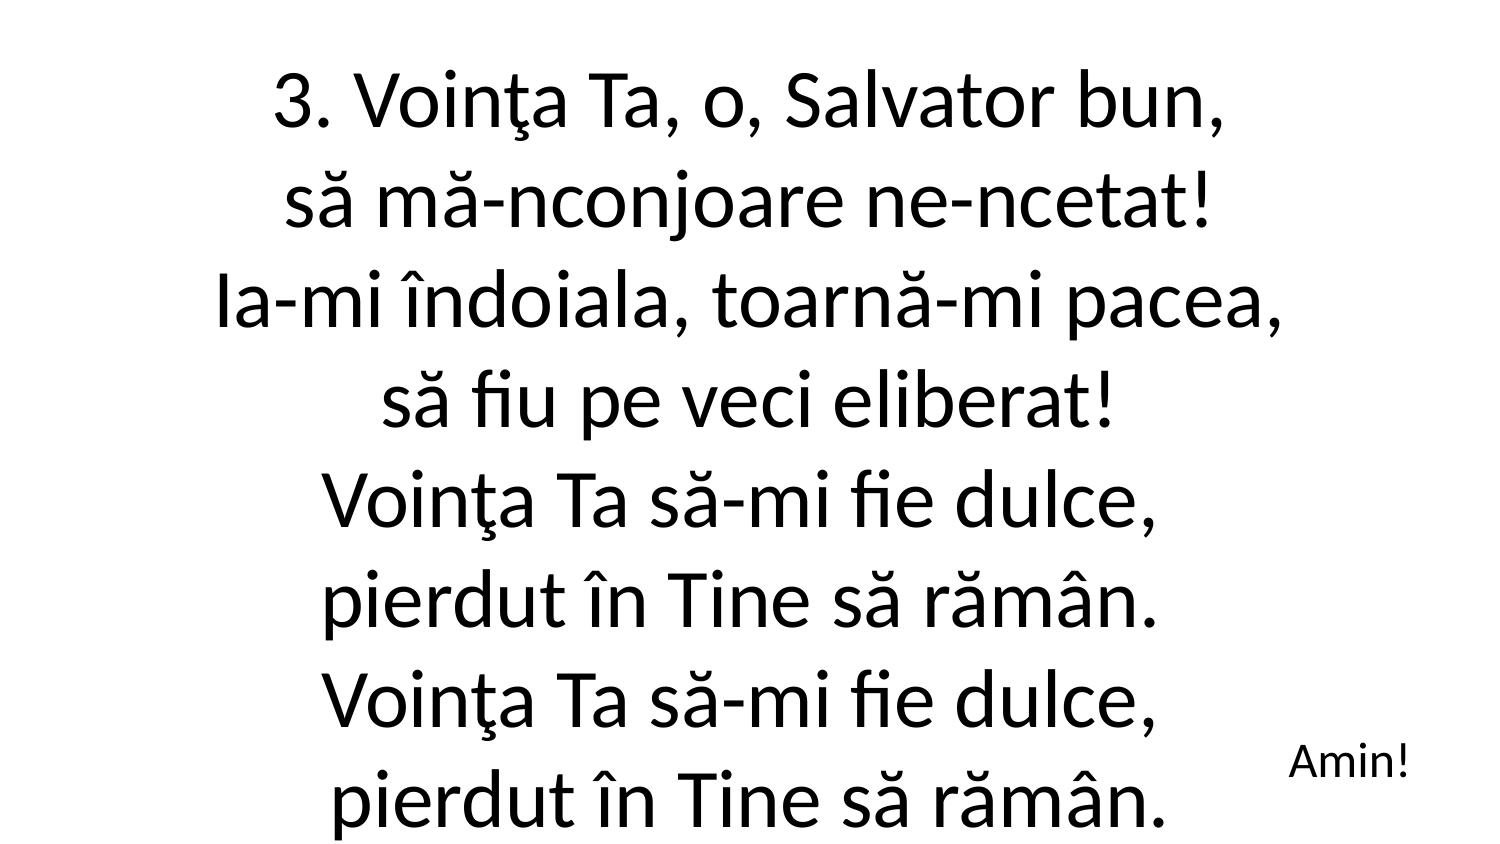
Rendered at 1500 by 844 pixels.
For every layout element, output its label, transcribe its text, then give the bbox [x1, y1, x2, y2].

text_box Amin! [1273, 674, 1427, 795]
text_box 3. Voinţa Ta, o, Salvator bun, să mă-nconjoare ne-ncetat! Ia-mi îndoiala, toarnă-mi pacea, să fiu pe veci eliberat! Voinţa Ta să-mi fie dulce, pierdut în Tine să rămân. Voinţa Ta să-mi fie dulce, pierdut în Tine să rămân. [198, 0, 1302, 844]
